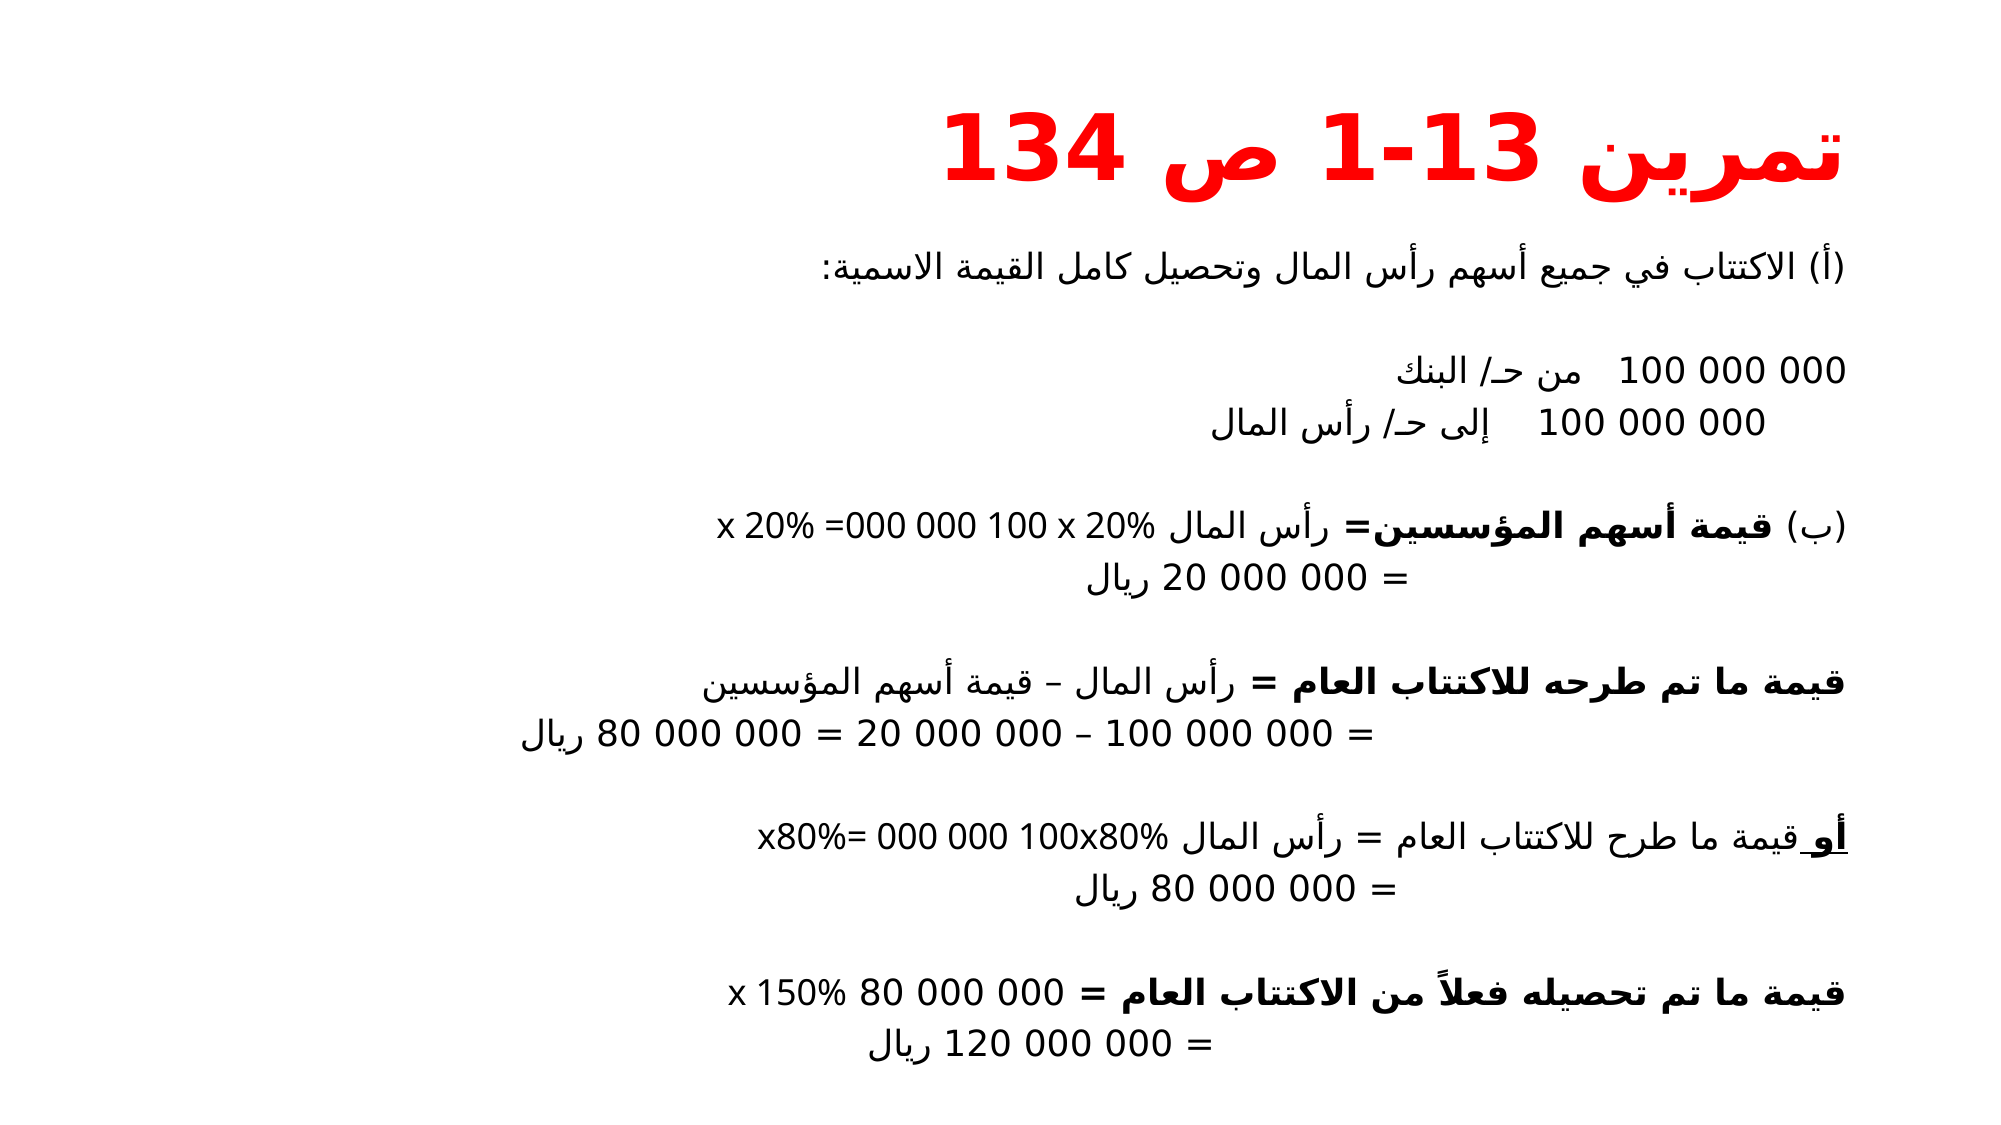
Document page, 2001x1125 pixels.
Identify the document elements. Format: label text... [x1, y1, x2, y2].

title تمرين 13-1 ص 134 [137, 59, 1863, 241]
list (أ) الاكتتاب في جميع أسهم رأس المال وتحصيل كامل القيمة الاسمية: 000 000 100 من حـ/ البنك 000 000 100 إلى حـ/ رأس المال (ب) قيمة أسهم المؤسسين= رأس المال x 20% =000 000 100 x 20% = 000 000 20 ريال قيمة ما تم طرحه للاكتتاب العام = رأس المال – قيمة أسهم المؤسسين = 000 000 100 – 000 000 20 = 000 000 80 ريال أو قيمة ما طرح للاكتتاب العام = رأس المال x80%= 000 000 100x80% = 000 000 80 ريال قيمة ما تم تحصيله فعلاً من الاكتتاب العام = 000 000 80 x 150% = 000 000 120 ريال [137, 241, 1863, 1074]
